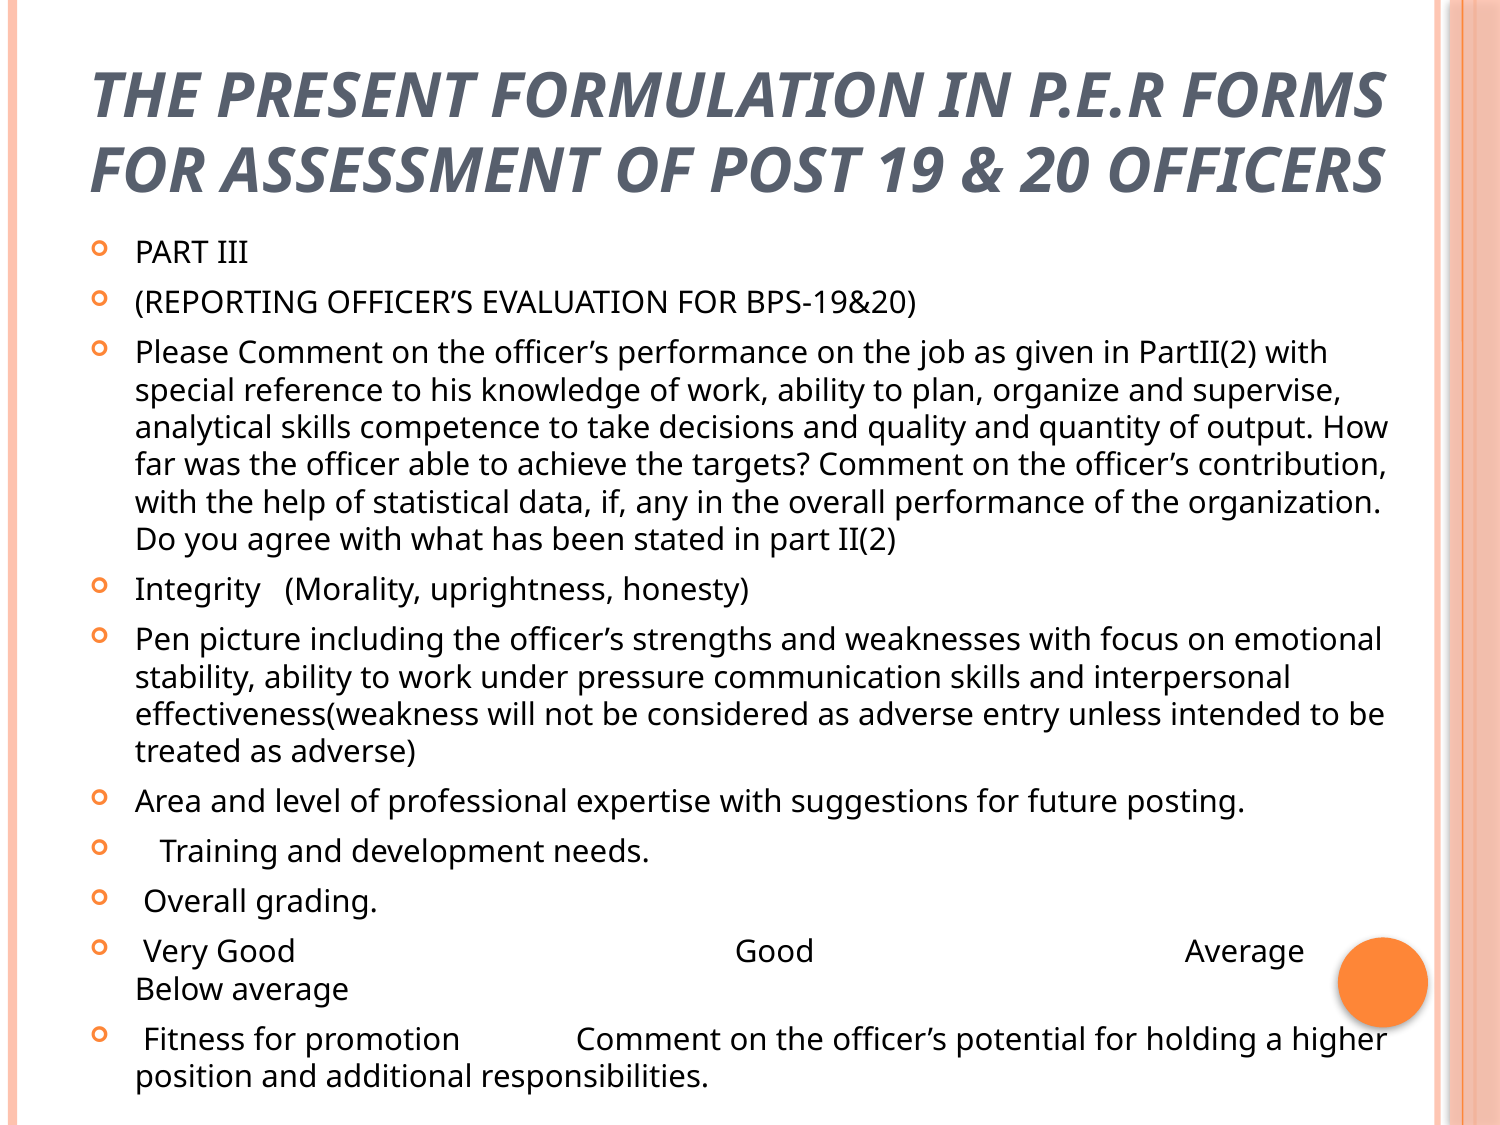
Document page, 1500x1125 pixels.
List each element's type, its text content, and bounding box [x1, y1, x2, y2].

title The present formulation in P.E.R forms for assessment of post 19 & 20 officers [75, 24, 1438, 213]
list PART III (REPORTING OFFICER’S EVALUATION FOR BPS-19&20) Please Comment on the officer’s performance on the job as given in PartII(2) with special reference to his knowledge of work, ability to plan, organize and supervise, analytical skills competence to take decisions and quality and quantity of output. How far was the officer able to achieve the targets? Comment on the officer’s contribution, with the help of statistical data, if, any in the overall performance of the organization. Do you agree with what has been stated in part II(2) Integrity (Morality, uprightness, honesty) Pen picture including the officer’s strengths and weaknesses with focus on emotional stability, ability to work under pressure communication skills and interpersonal effectiveness(weakness will not be considered as adverse entry unless intended to be treated as adverse) Area and level of professional expertise with suggestions for future posting. Training and development needs. Overall grading. Very Good Good Average Below average Fitness for promotion Comment on the officer’s potential for holding a higher position and additional responsibilities. [75, 224, 1425, 1063]
